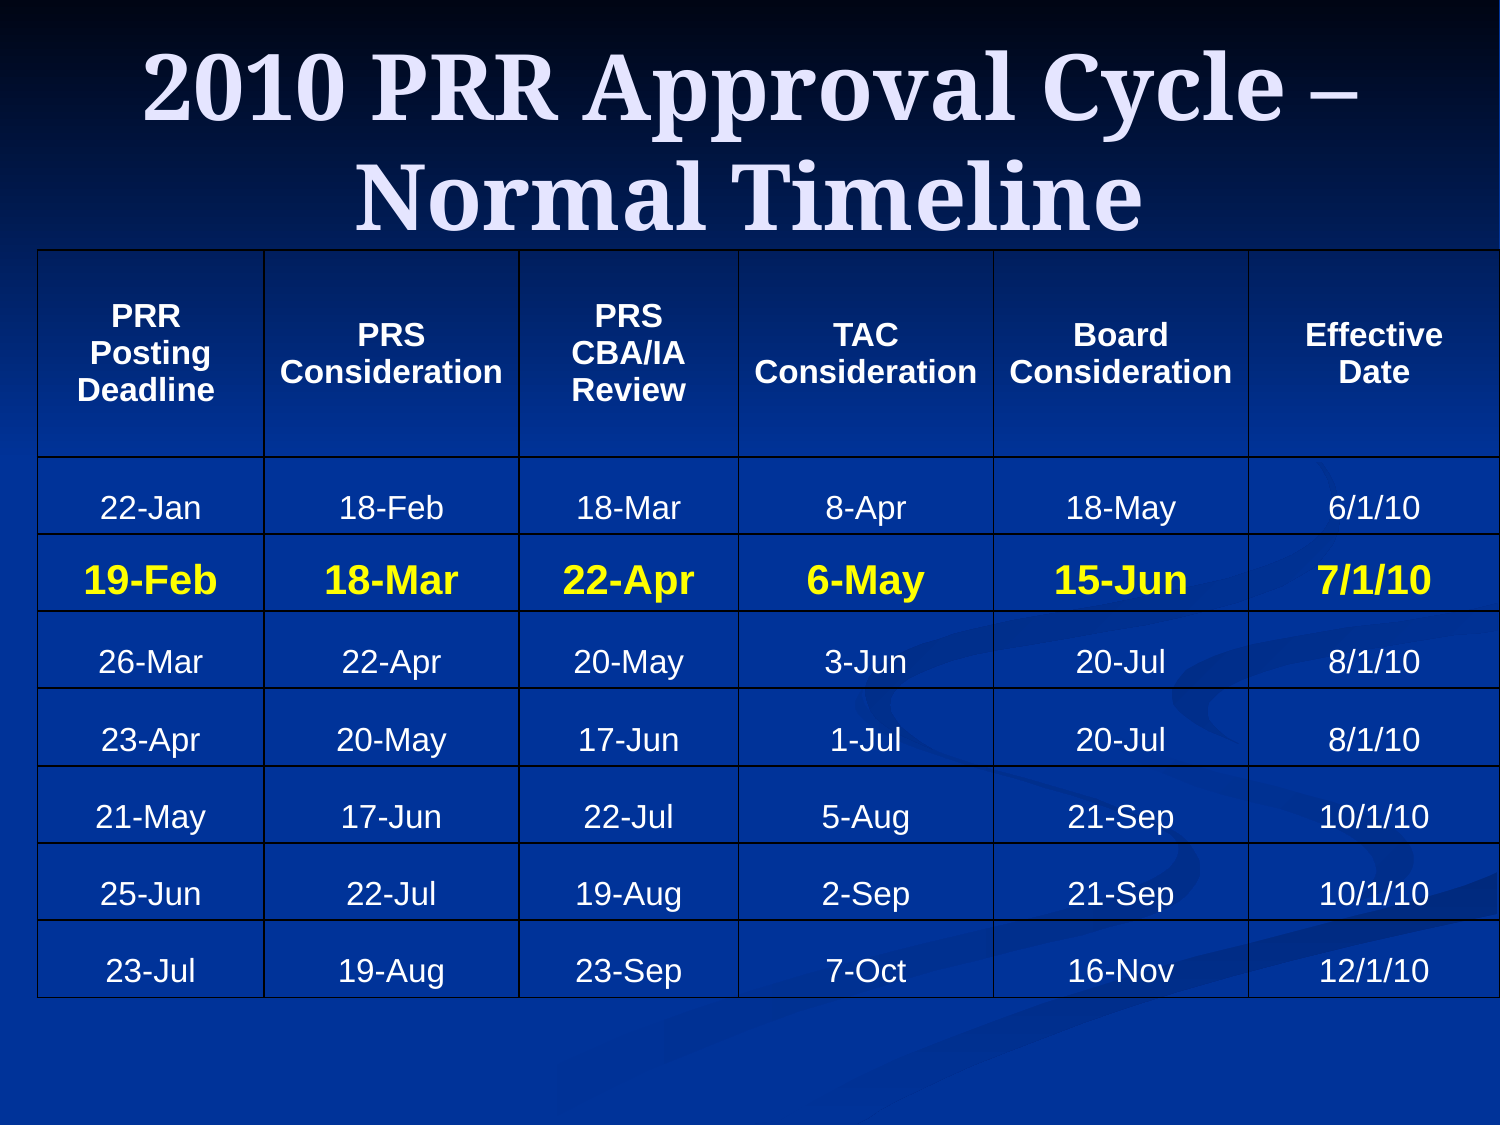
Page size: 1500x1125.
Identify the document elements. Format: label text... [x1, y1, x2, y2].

table_cell 3-Jun [739, 612, 993, 687]
table_cell 5-Aug [739, 767, 993, 842]
table_cell 21-Sep [994, 767, 1248, 842]
table_header TAC Consideration [739, 251, 993, 456]
table_cell 6/1/10 [1249, 458, 1499, 533]
table_cell 20-May [265, 689, 518, 765]
table_cell 22-Jul [265, 844, 518, 919]
table_cell 20-Jul [994, 689, 1248, 765]
table_cell 10/1/10 [1249, 844, 1499, 919]
table_cell 22-Jan [38, 458, 263, 533]
table_cell 1-Jul [739, 689, 993, 765]
table_cell 10/1/10 [1249, 767, 1499, 842]
table_cell 7-Oct [739, 921, 993, 997]
table_header PRS Consideration [265, 251, 518, 456]
table_cell 21-Sep [994, 844, 1248, 919]
table_header Board Consideration [994, 251, 1248, 456]
table_cell 18-Feb [265, 458, 518, 533]
table_cell 18-Mar [520, 458, 738, 533]
table_cell 12/1/10 [1249, 921, 1499, 997]
table_cell 19-Feb [38, 535, 263, 610]
table_header PRS CBA/IA Review [520, 251, 738, 456]
table_cell 23-Jul [38, 921, 263, 997]
table_cell 17-Jun [520, 689, 738, 765]
table_cell 18-Mar [265, 535, 518, 610]
table_cell 16-Nov [994, 921, 1248, 997]
table_cell 23-Sep [520, 921, 738, 997]
table_cell 19-Aug [265, 921, 518, 997]
table_cell 23-Apr [38, 689, 263, 765]
table_cell 20-May [520, 612, 738, 687]
table_cell 20-Jul [994, 612, 1248, 687]
table_cell 2-Sep [739, 844, 993, 919]
table_cell 15-Jun [994, 535, 1248, 610]
table_cell 22-Apr [265, 612, 518, 687]
table_cell 18-May [994, 458, 1248, 533]
table_cell 19-Aug [520, 844, 738, 919]
table_cell 8-Apr [739, 458, 993, 533]
table_cell 8/1/10 [1249, 689, 1499, 765]
table_cell 7/1/10 [1249, 535, 1499, 610]
table_cell 6-May [739, 535, 993, 610]
table_cell 26-Mar [38, 612, 263, 687]
table_cell 25-Jun [38, 844, 263, 919]
title 2010 PRR Approval Cycle – Normal Timeline [74, 44, 1426, 233]
table_header PRR Posting Deadline [38, 251, 263, 456]
table_cell 21-May [38, 767, 263, 842]
table_cell 22-Jul [520, 767, 738, 842]
table_header Effective Date [1249, 251, 1499, 456]
table_cell 8/1/10 [1249, 612, 1499, 687]
table_cell 22-Apr [520, 535, 738, 610]
table_cell 17-Jun [265, 767, 518, 842]
